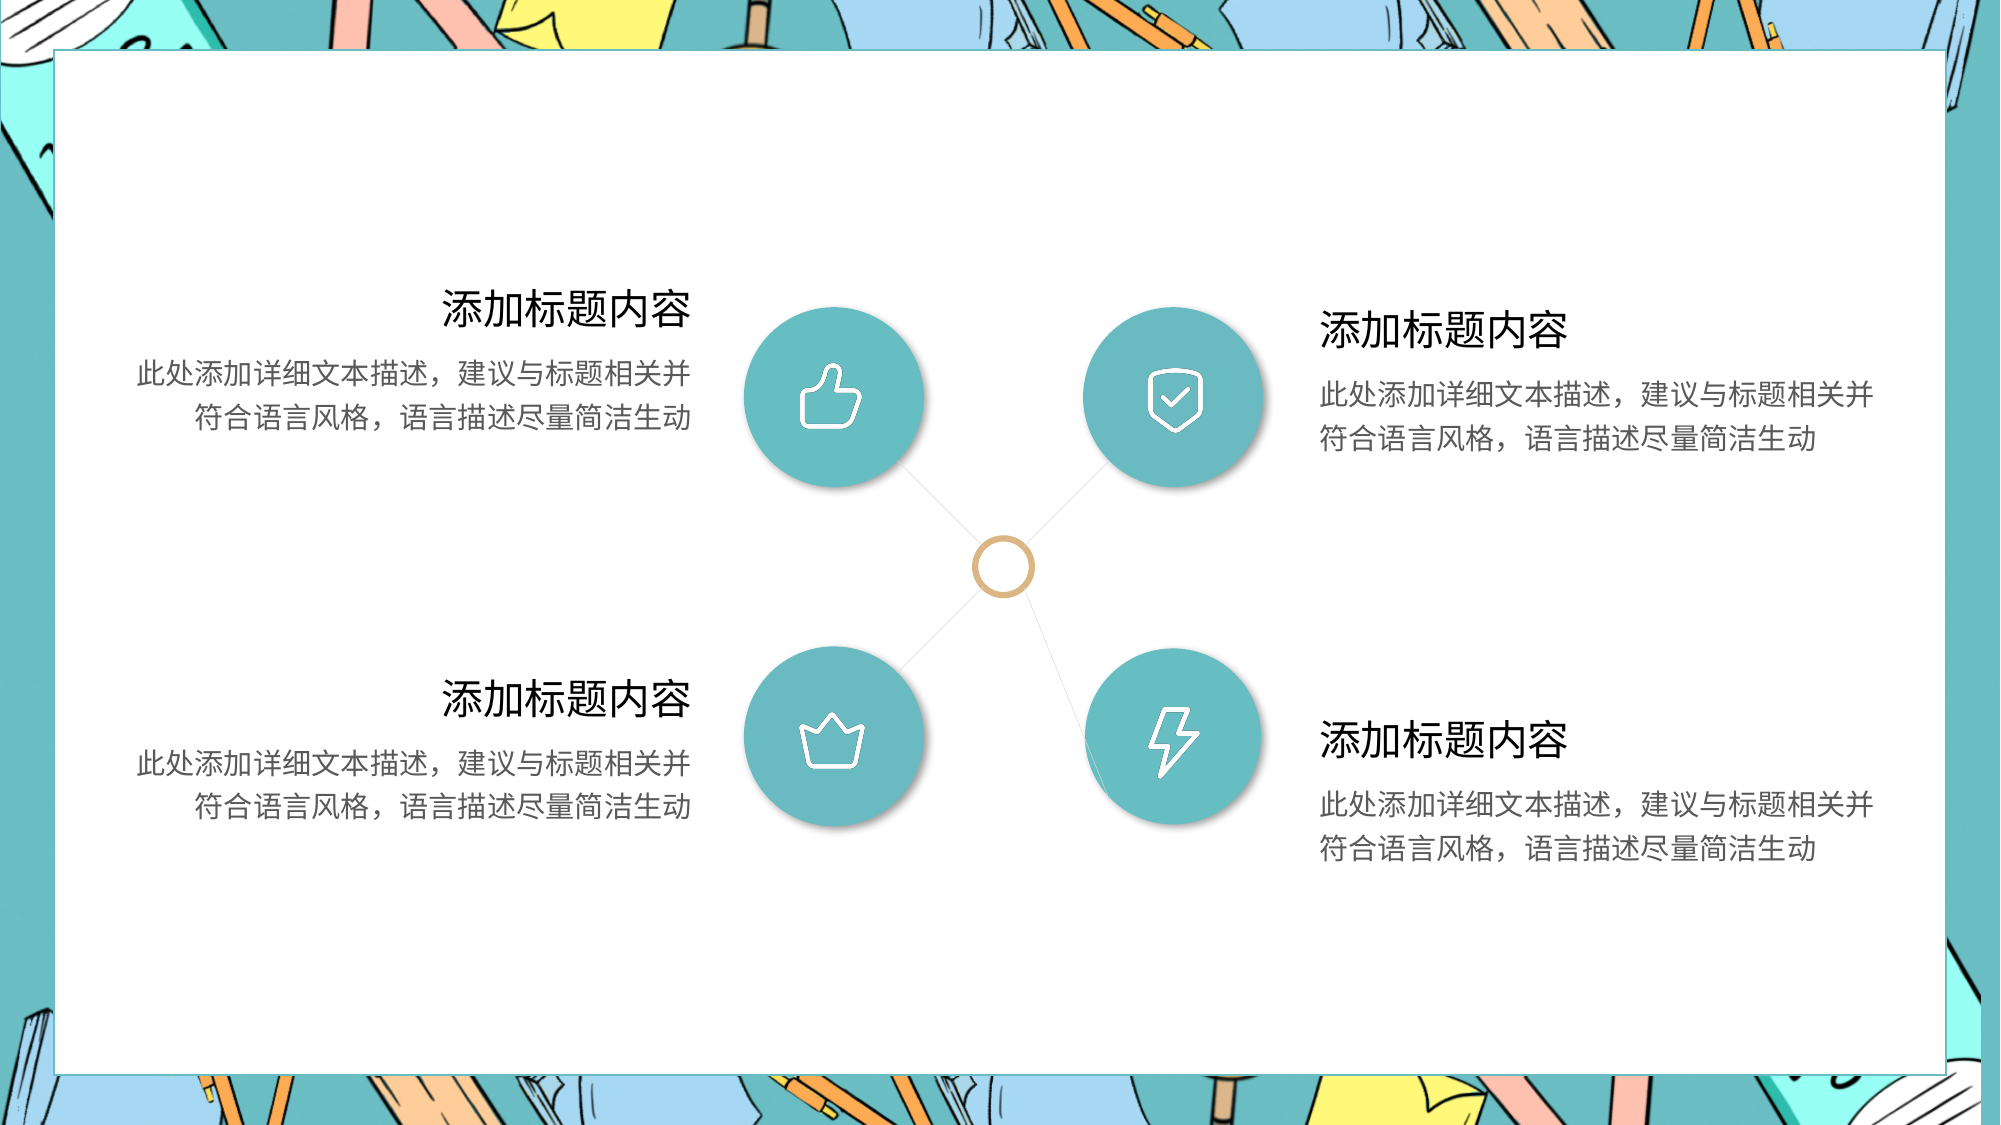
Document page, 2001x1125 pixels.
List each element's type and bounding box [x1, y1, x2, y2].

picture [0, 0, 1088, 949]
picture [1, 0, 2000, 1125]
text_box [1304, 706, 1895, 871]
text_box [116, 275, 707, 440]
text_box [116, 665, 707, 829]
text_box [1304, 296, 1895, 461]
text_box [743, 307, 1264, 827]
